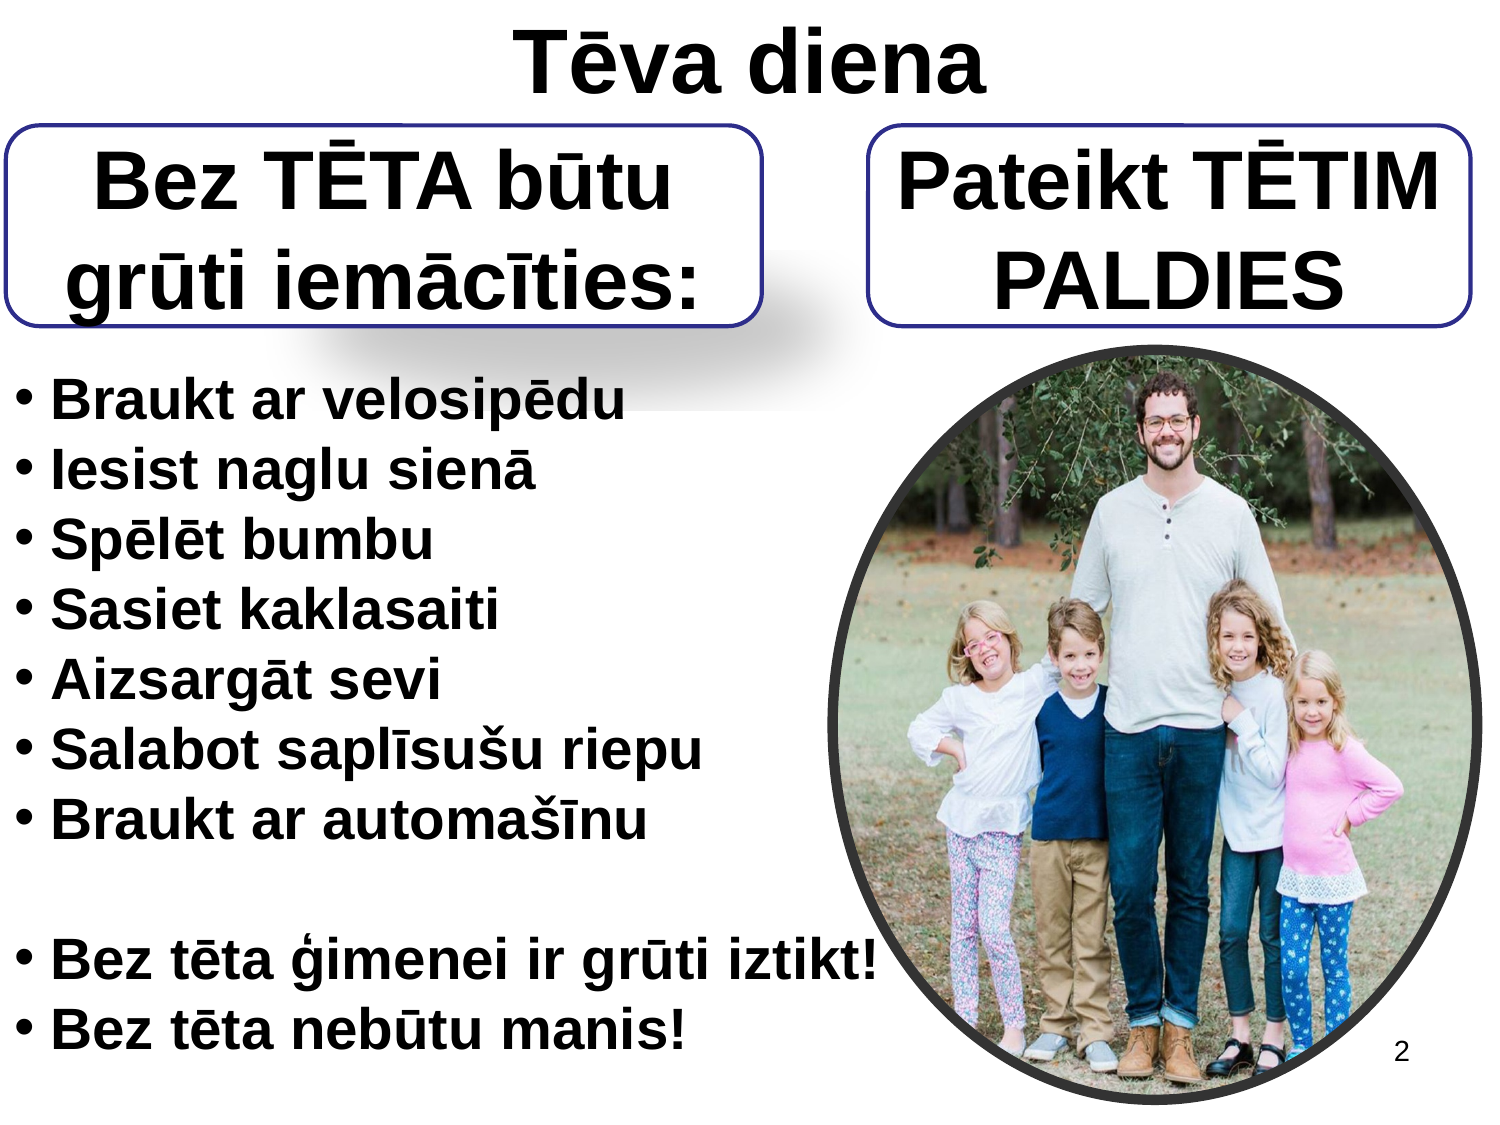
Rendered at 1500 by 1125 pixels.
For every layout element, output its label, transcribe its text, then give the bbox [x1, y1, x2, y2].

picture [832, 349, 1478, 1101]
text_box Pateikt TĒTIM PALDIES [865, 123, 1473, 329]
text_box Braukt ar velosipēdu Iesist naglu sienā Spēlēt bumbu Sasiet kaklasaiti Aizsargāt sevi Salabot saplīsušu riepu Braukt ar automašīnu Bez tēta ģimenei ir grūti iztikt! Bez tēta nebūtu manis! [0, 354, 1266, 1125]
title Tēva diena [0, 0, 1500, 114]
text_box Bez TĒTA būtu grūti iemācīties: [3, 123, 764, 329]
